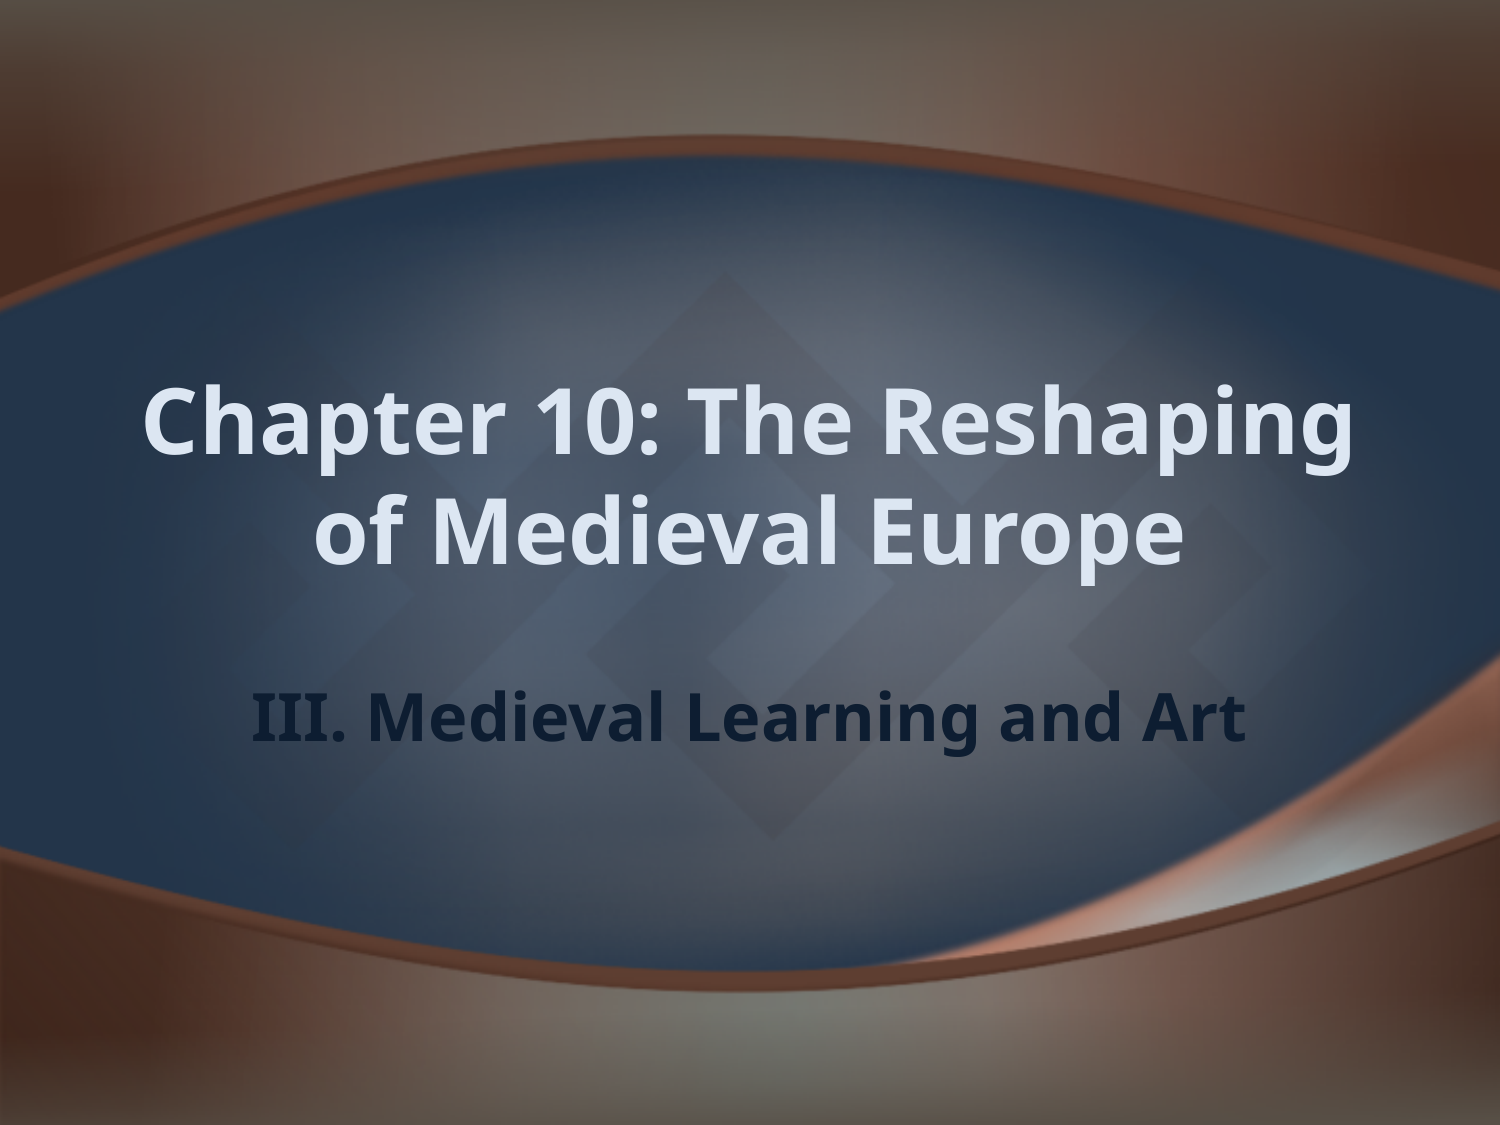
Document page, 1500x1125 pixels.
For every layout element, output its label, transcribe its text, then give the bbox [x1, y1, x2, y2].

title Chapter 10: The Reshaping of Medieval Europe [112, 352, 1388, 594]
picture [0, 0, 1500, 1125]
subtitle III. Medieval Learning and Art [225, 667, 1275, 956]
